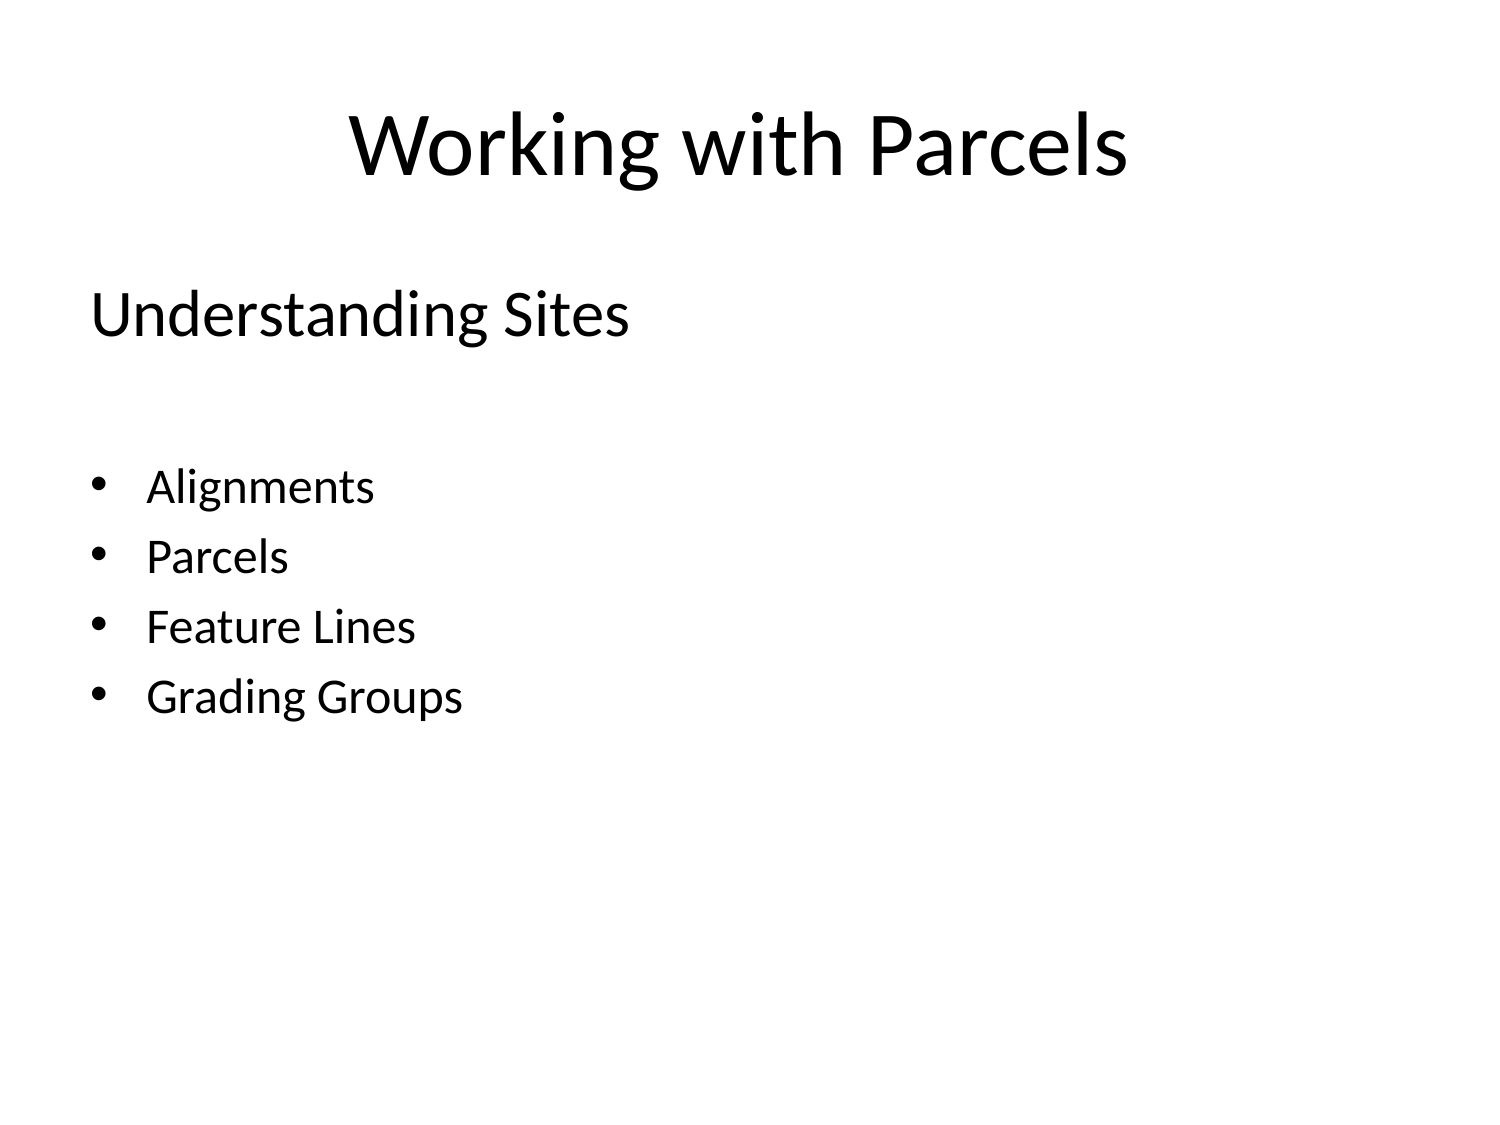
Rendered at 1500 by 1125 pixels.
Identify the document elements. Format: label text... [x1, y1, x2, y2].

list Understanding Sites Alignments Parcels Feature Lines Grading Groups [75, 262, 1425, 1005]
title Working with Parcels [75, 45, 1425, 233]
